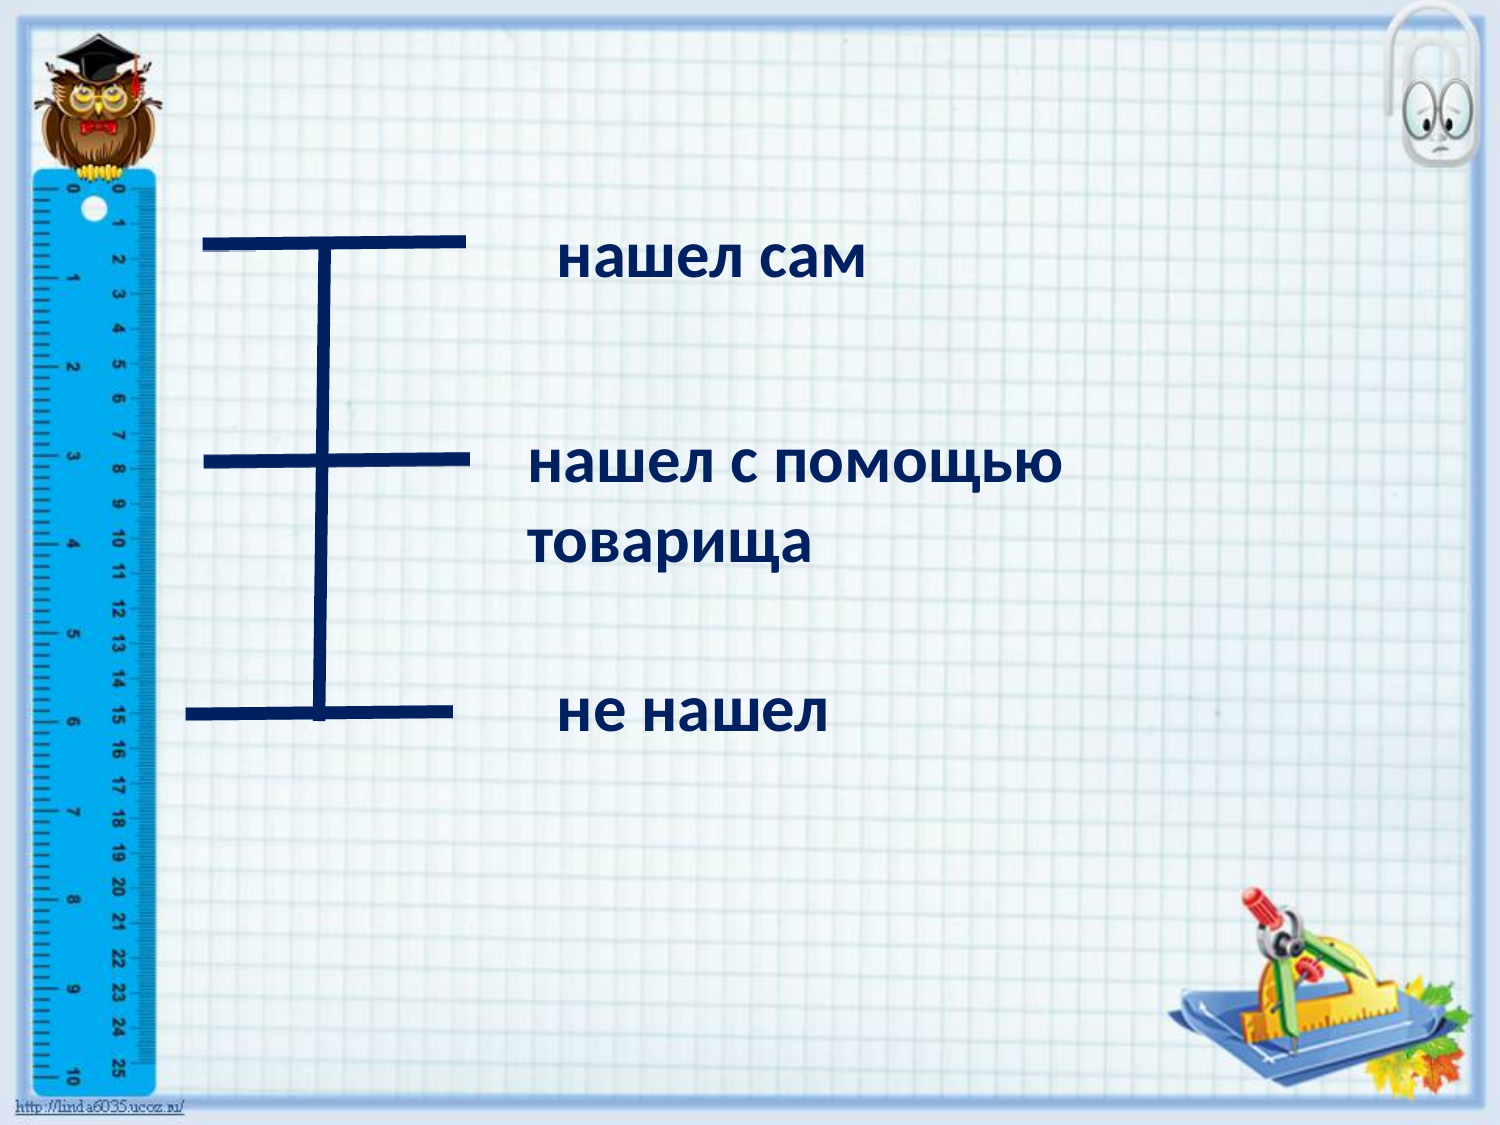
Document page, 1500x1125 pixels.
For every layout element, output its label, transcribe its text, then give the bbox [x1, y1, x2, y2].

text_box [318, 242, 325, 450]
text_box не нашел [541, 657, 860, 752]
picture [0, 0, 1500, 1125]
text_box [210, 93, 1365, 284]
text_box нашел с помощью товарища [512, 408, 1263, 584]
text_box нашел сам [541, 203, 884, 299]
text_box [318, 476, 325, 722]
